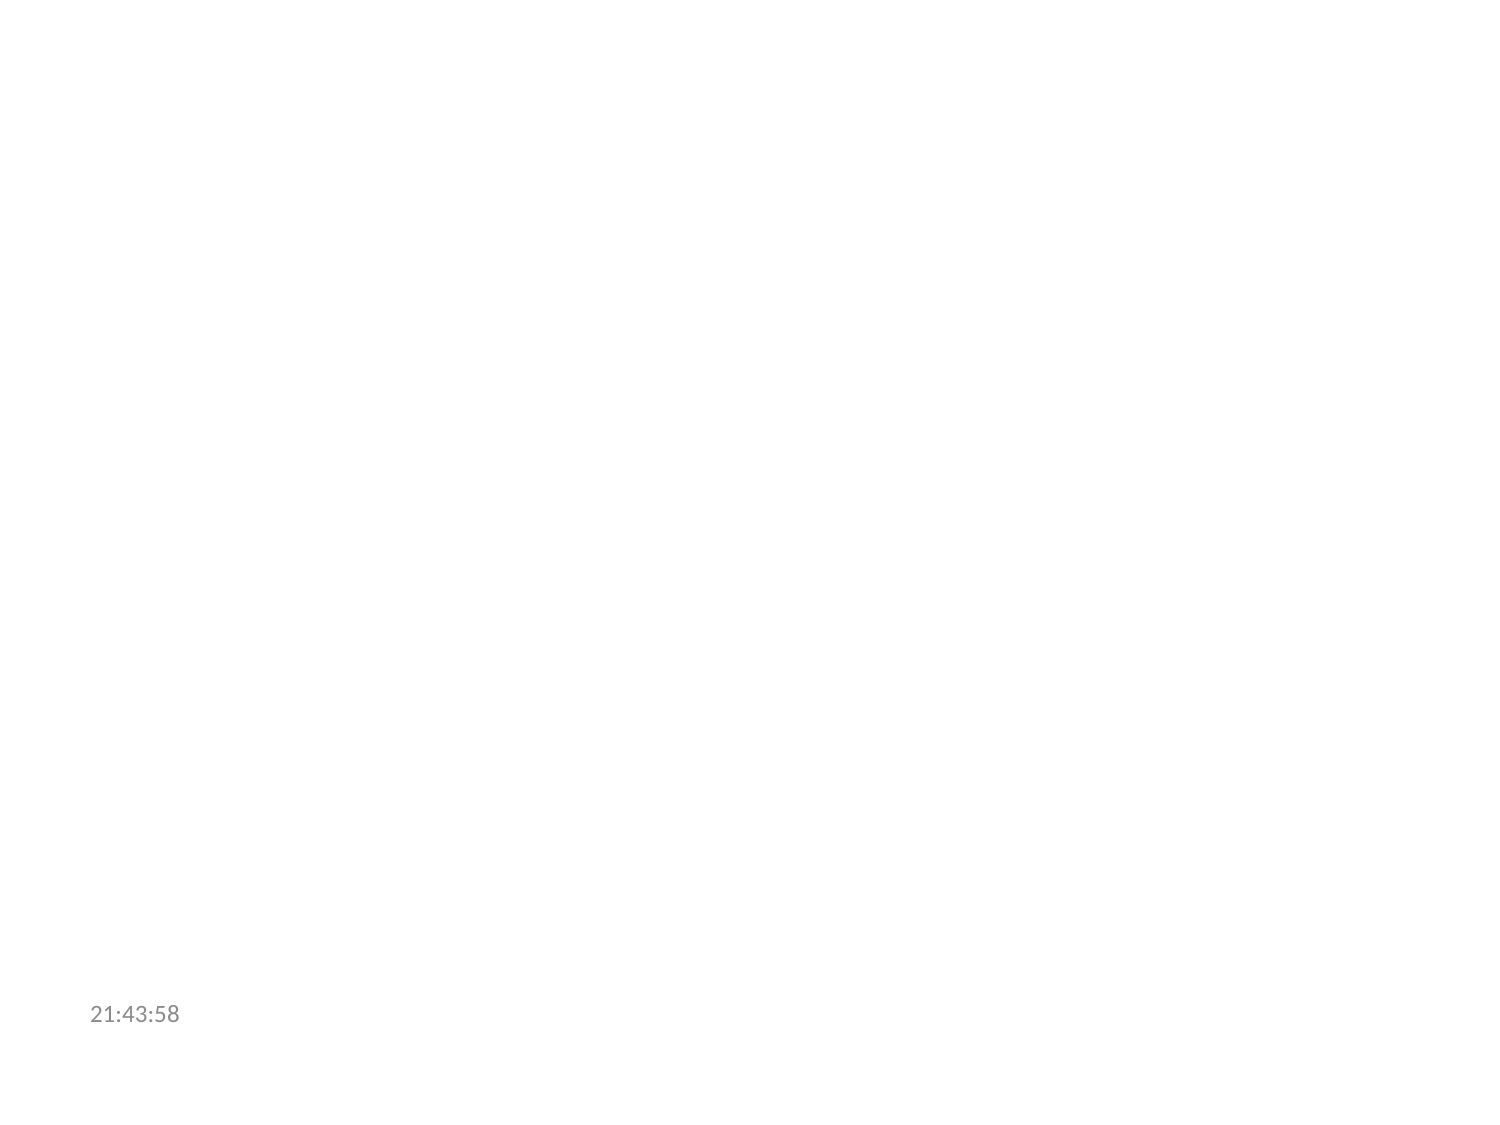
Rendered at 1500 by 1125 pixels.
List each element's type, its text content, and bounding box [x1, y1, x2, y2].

text_box 15:35:09 [75, 982, 425, 1043]
